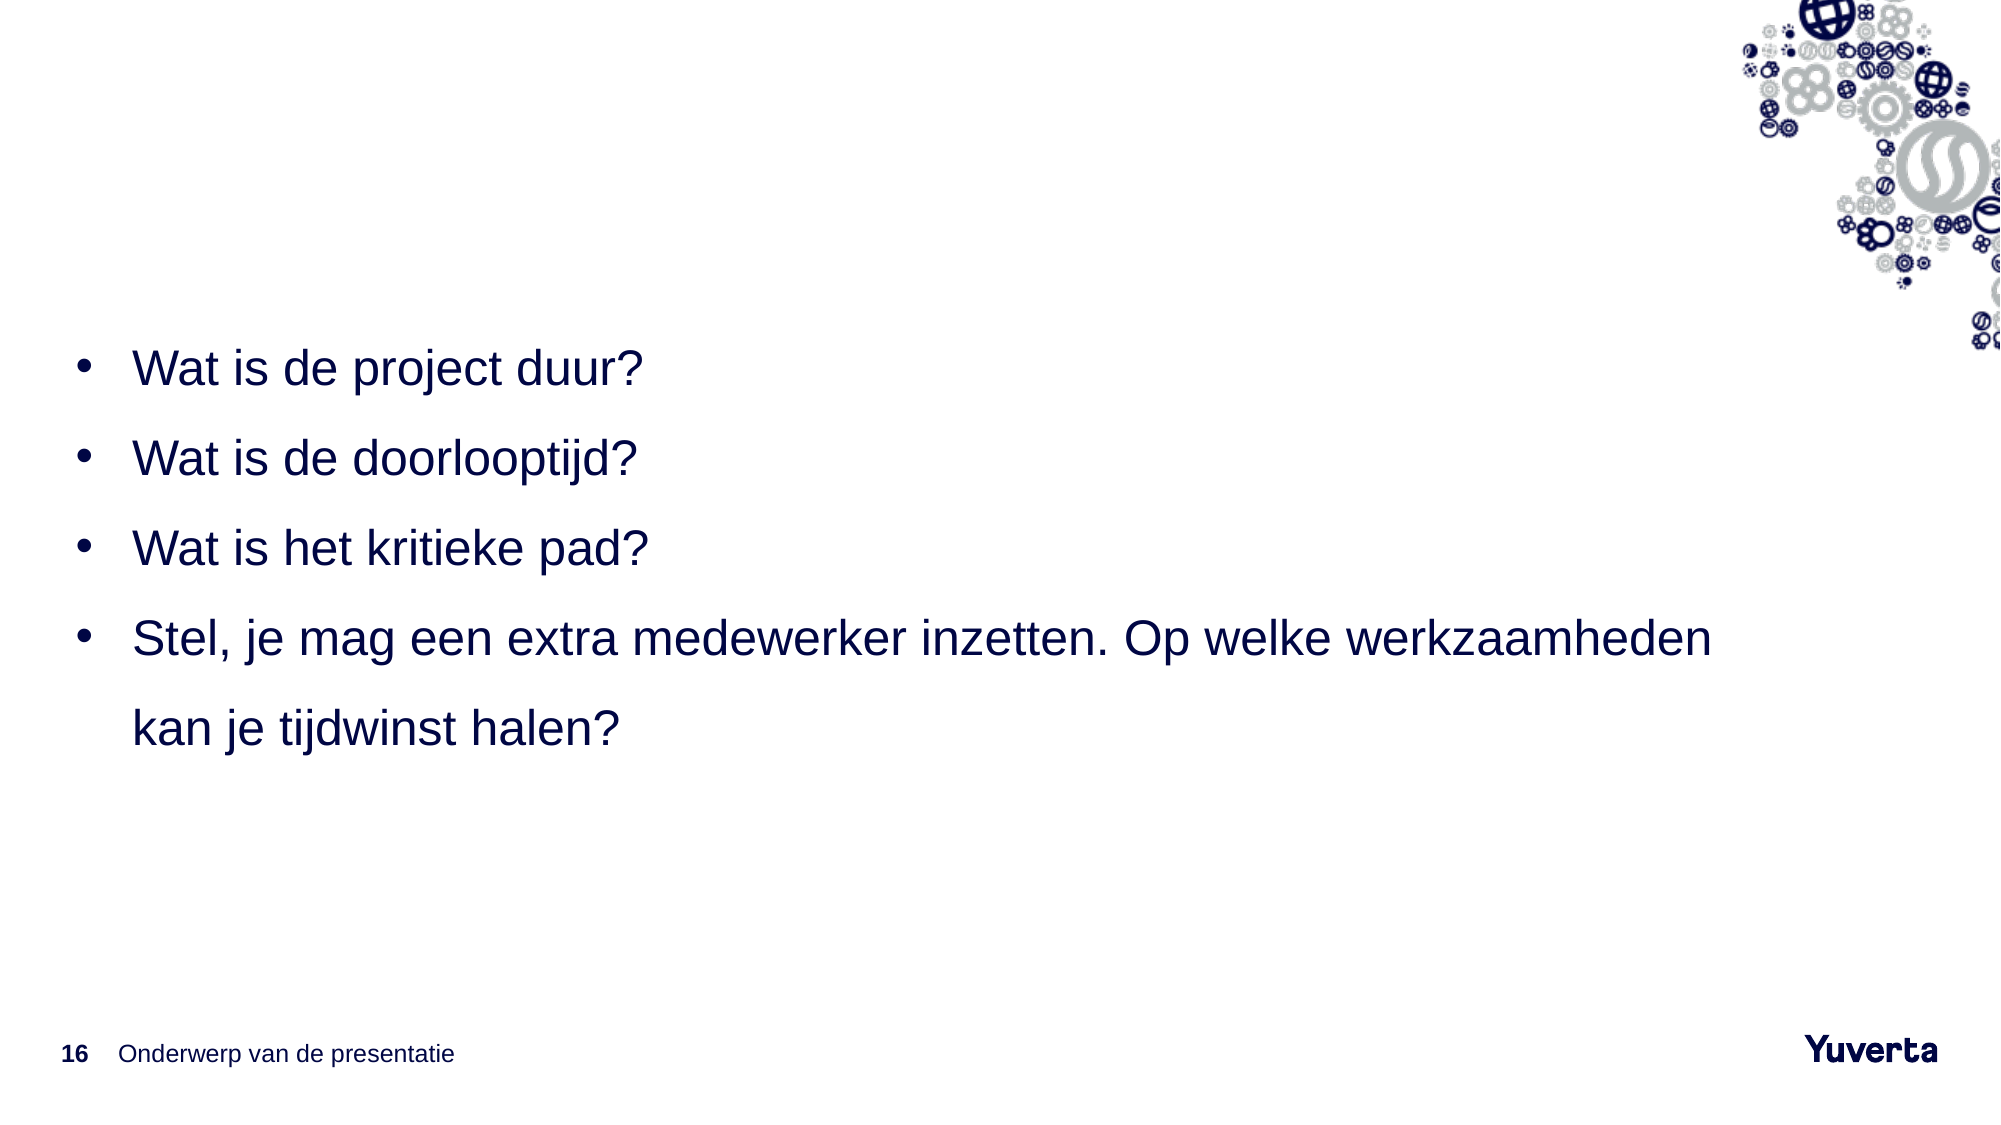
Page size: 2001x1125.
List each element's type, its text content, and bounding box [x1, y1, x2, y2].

footer Onderwerp van de presentatie [118, 1037, 987, 1073]
text_box Wat is de project duur? Wat is de doorlooptijd? Wat is het kritieke pad? Stel, je mag een extra medewerker inzetten. Op welke werkzaamheden kan je tijdwinst halen? [60, 298, 1750, 763]
slide_number 16 [60, 1037, 113, 1073]
picture [0, 0, 2000, 1125]
